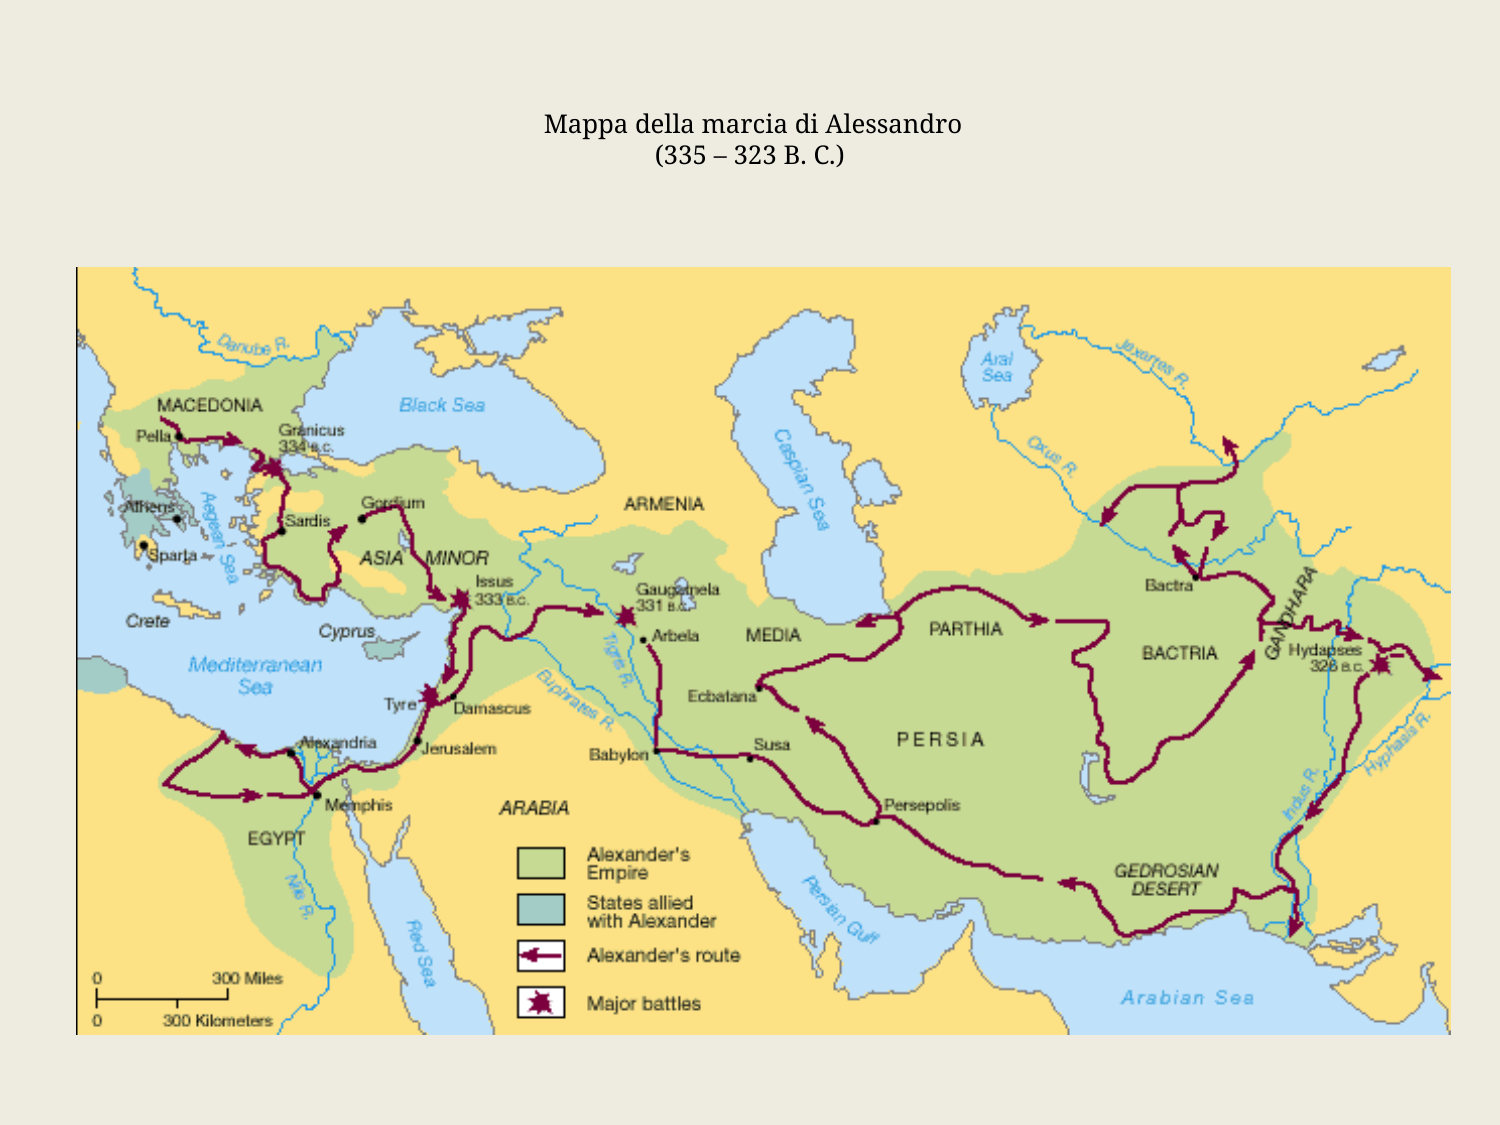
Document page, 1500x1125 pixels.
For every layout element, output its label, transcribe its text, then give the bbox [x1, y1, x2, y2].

title Mappa della marcia di Alessandro (335 – 323 B. C.) [75, 45, 1425, 233]
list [79, 269, 1450, 1032]
